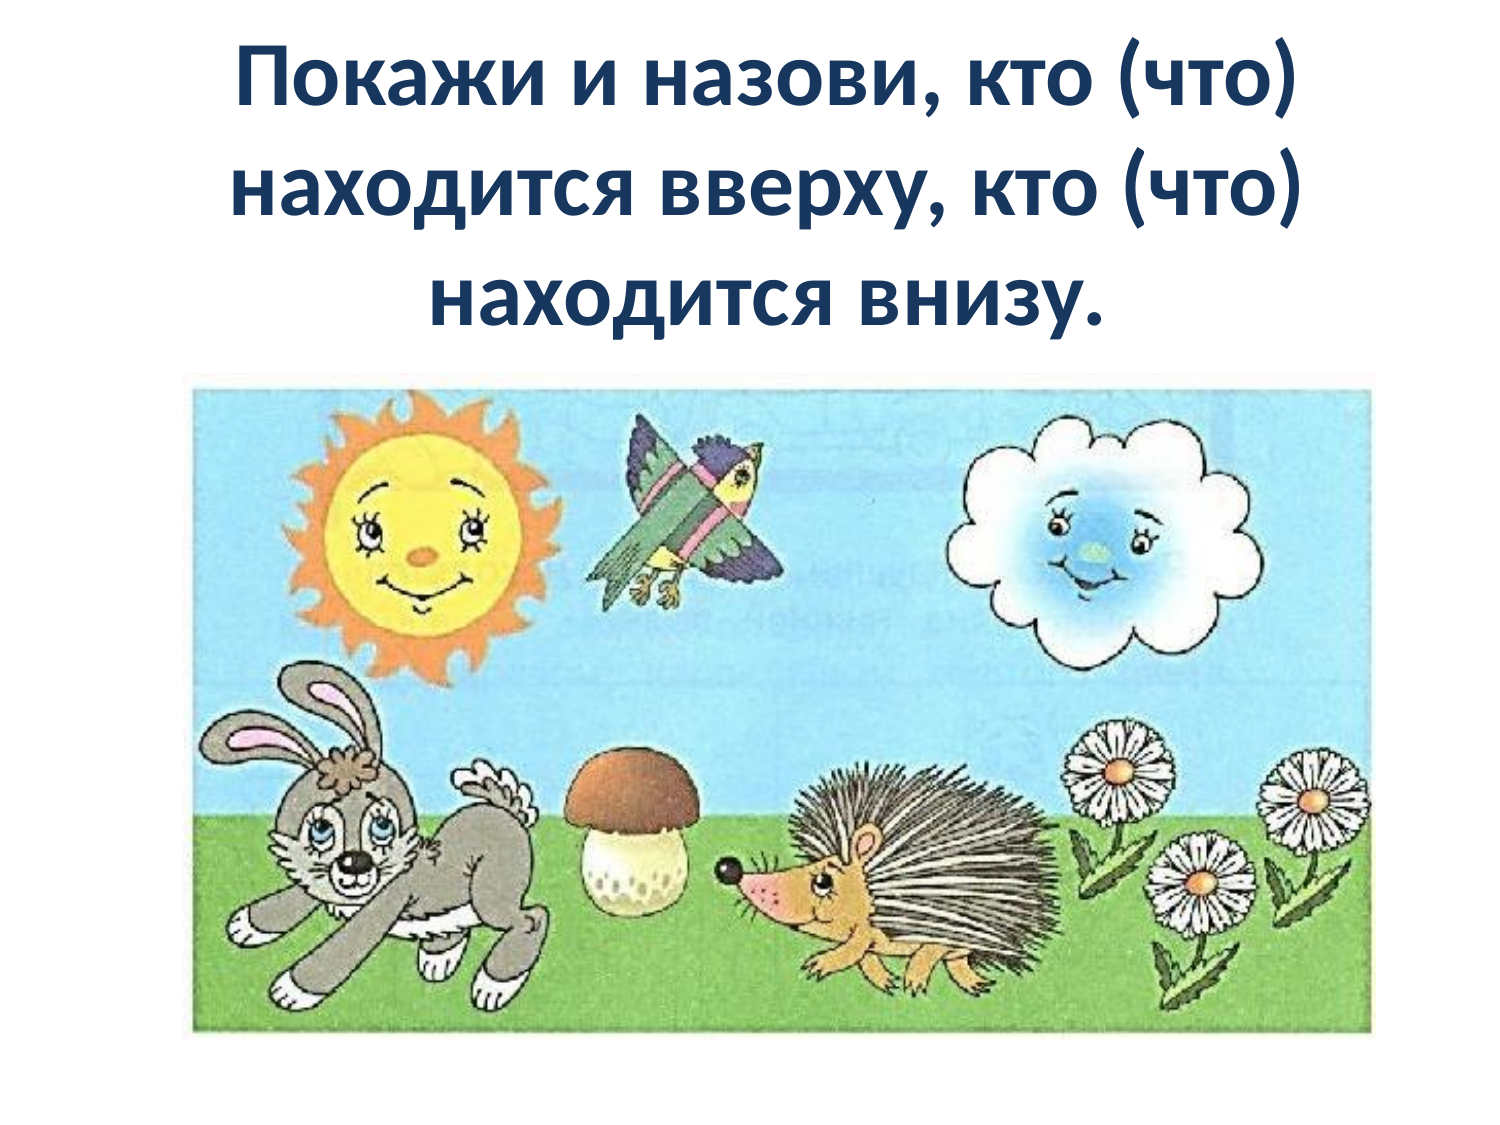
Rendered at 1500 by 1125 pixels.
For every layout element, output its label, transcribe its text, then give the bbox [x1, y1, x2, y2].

picture [182, 373, 1377, 1041]
title Покажи и назови, кто (что) находится вверху, кто (что) находится внизу. [17, 125, 1500, 233]
